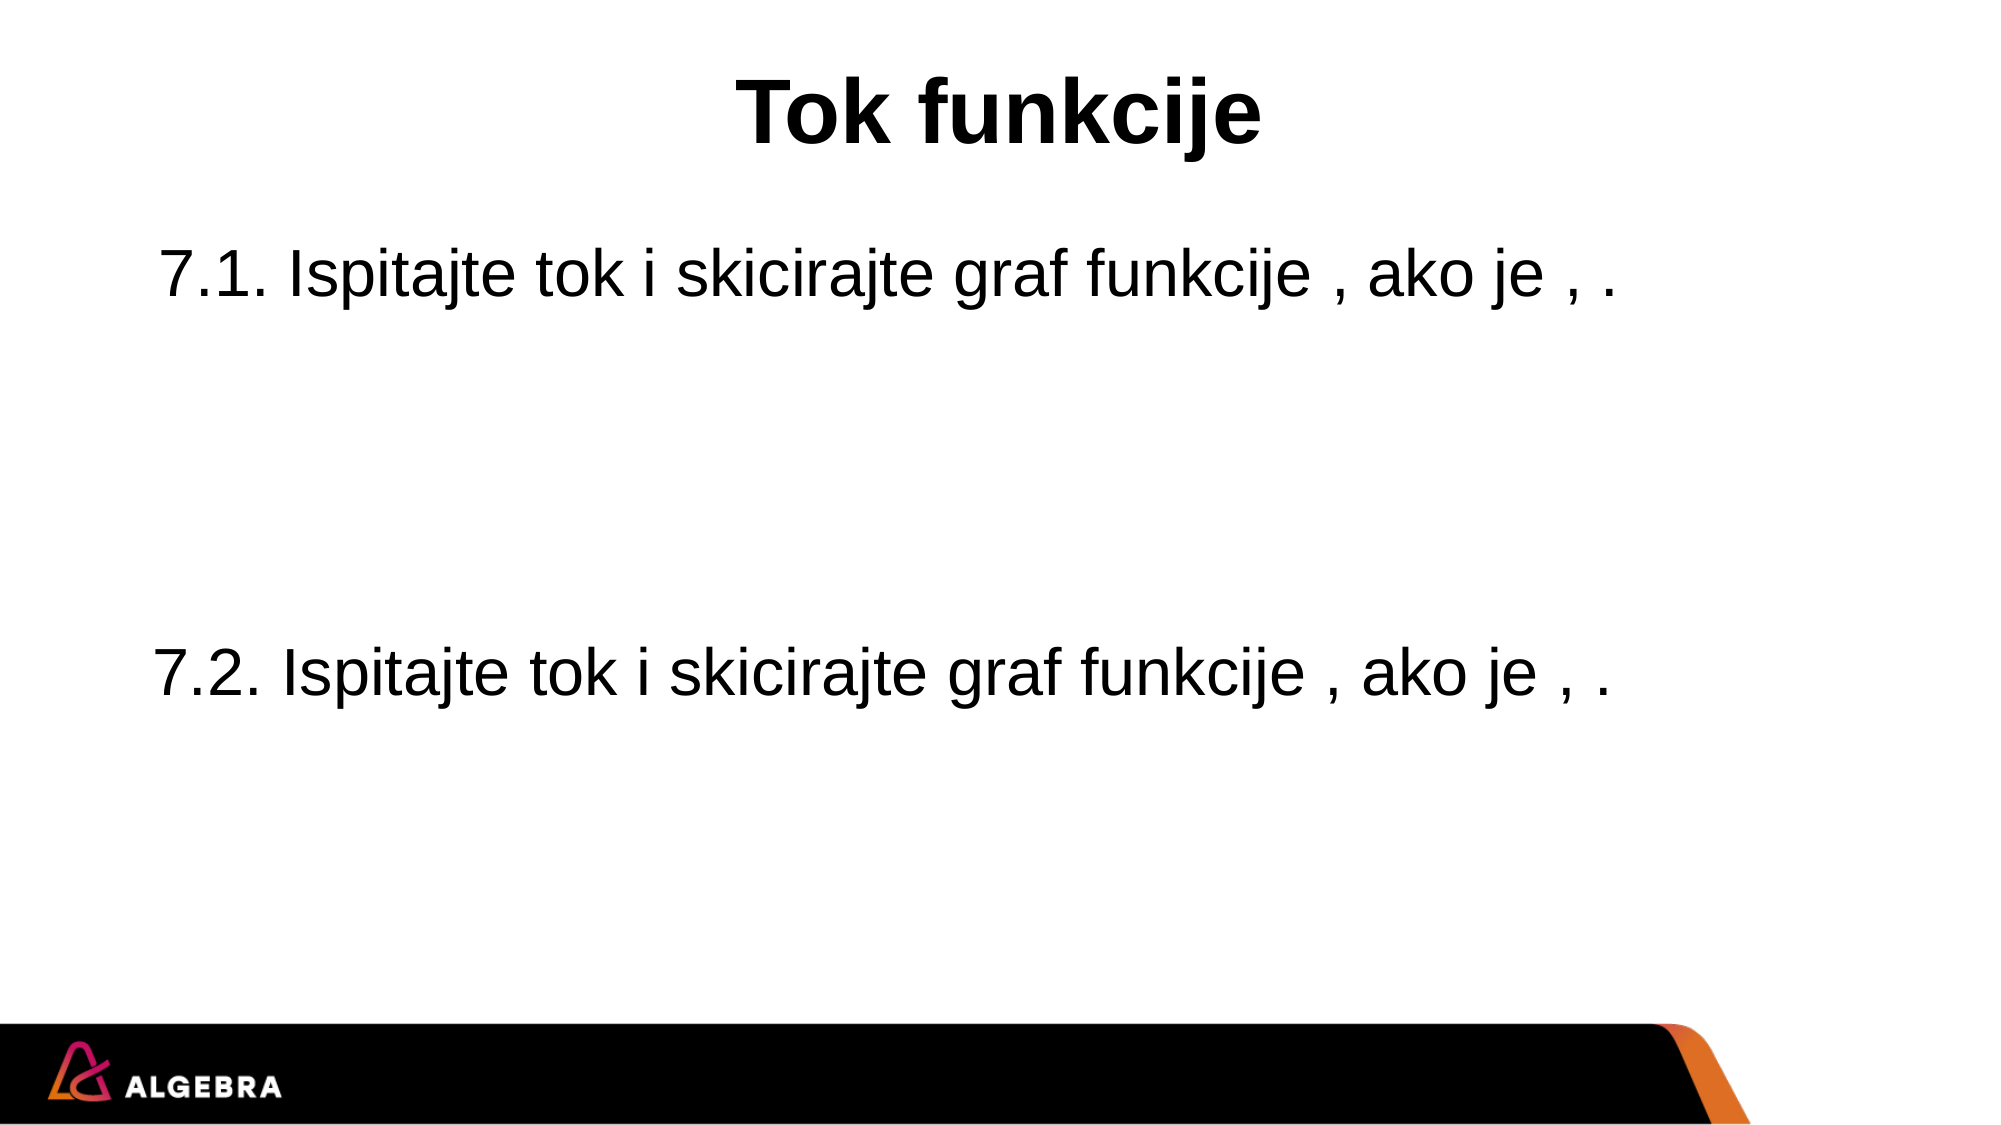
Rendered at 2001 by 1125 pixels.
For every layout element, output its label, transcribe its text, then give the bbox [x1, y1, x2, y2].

title Tok funkcije [137, 4, 1863, 223]
picture [0, 1023, 1958, 1125]
